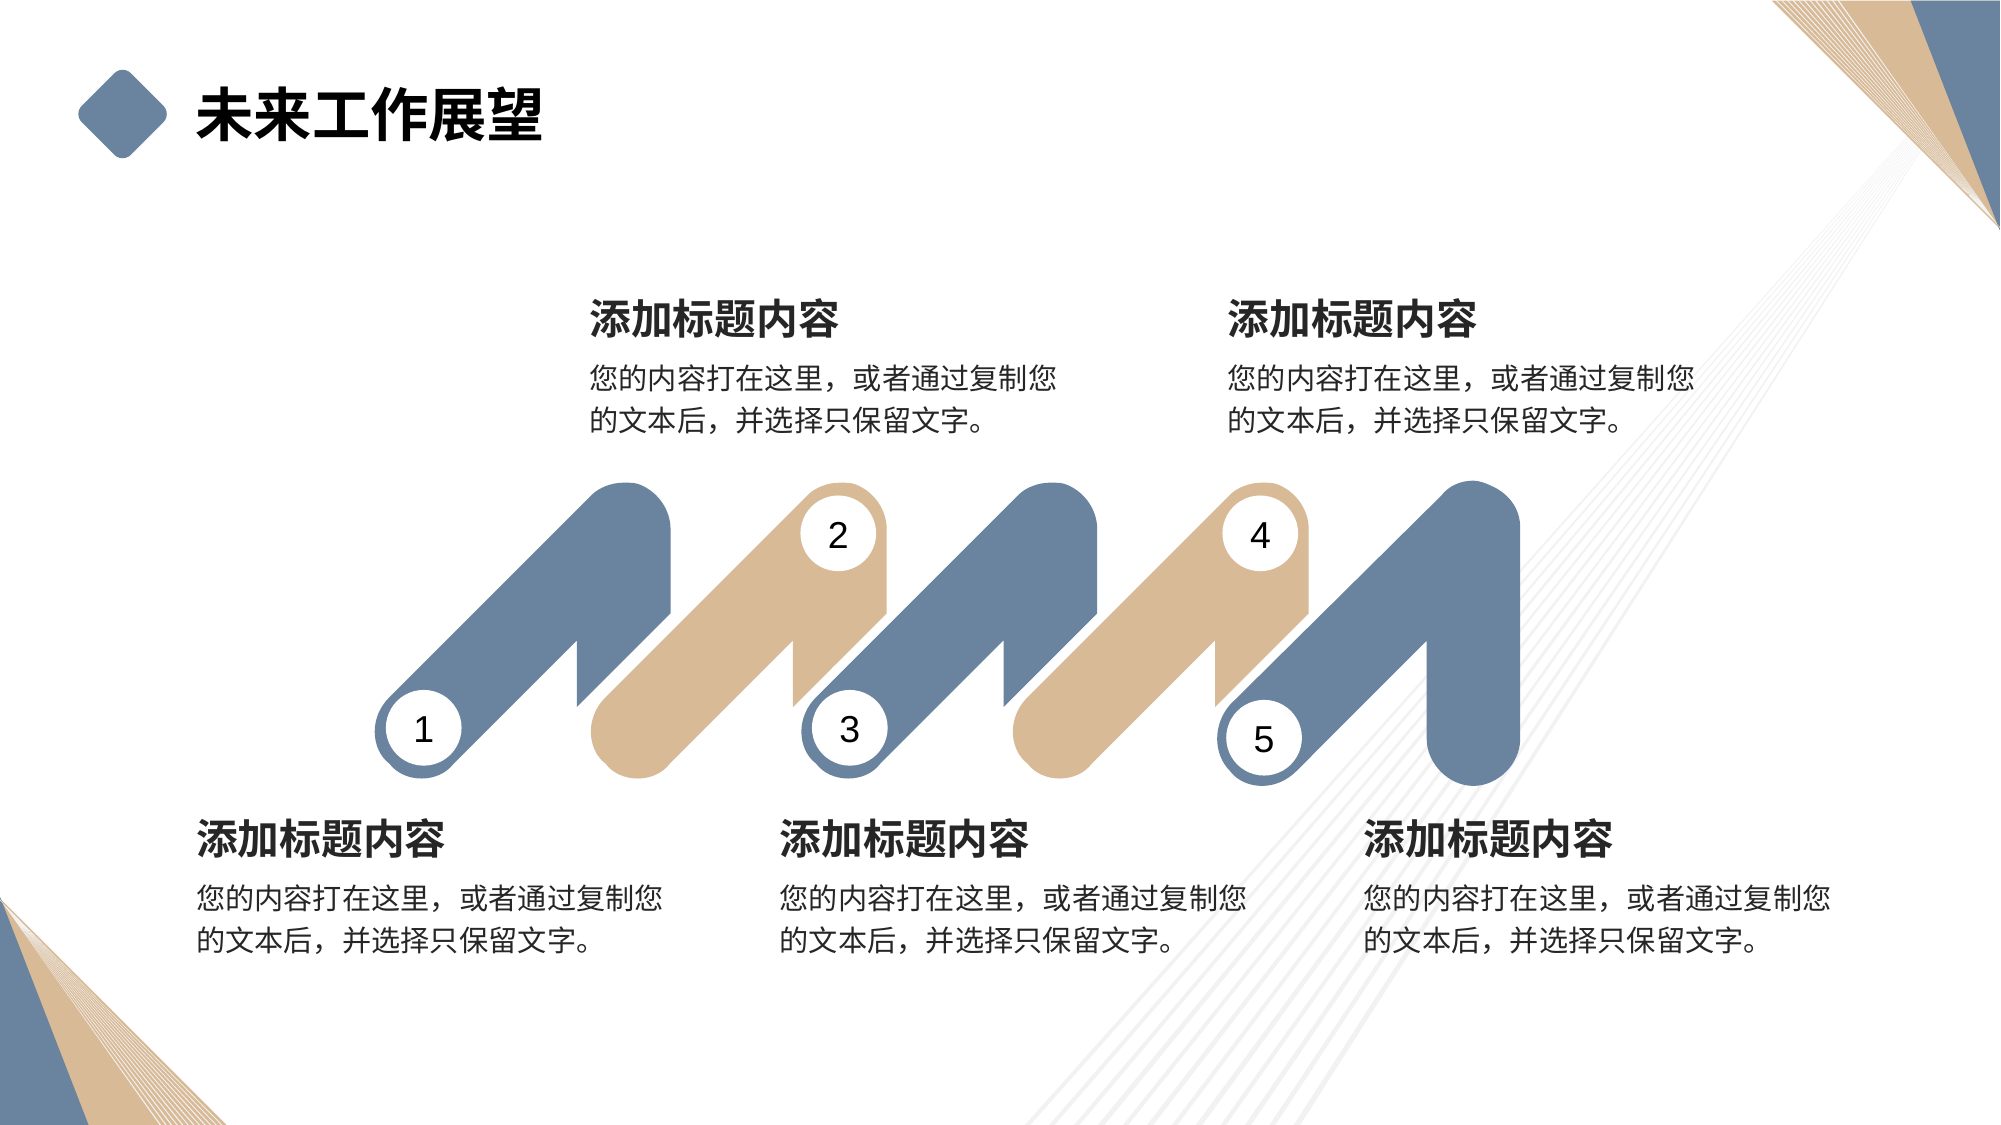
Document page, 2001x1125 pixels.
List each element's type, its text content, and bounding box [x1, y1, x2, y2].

text_box [77, 68, 168, 160]
text_box 添加标题内容 [574, 275, 962, 350]
text_box 未来工作展望 [180, 70, 561, 156]
text_box 您的内容打在这里，或者通过复制您的文本后，并选择只保留文字。 [1348, 866, 1852, 965]
text_box 添加标题内容 [1348, 795, 1737, 871]
text_box 您的内容打在这里，或者通过复制您的文本后，并选择只保留文字。 [1212, 345, 1716, 445]
text_box 您的内容打在这里，或者通过复制您的文本后，并选择只保留文字。 [574, 345, 1077, 445]
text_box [374, 480, 1521, 786]
text_box 添加标题内容 [181, 795, 569, 871]
text_box 添加标题内容 [1212, 275, 1600, 350]
text_box 您的内容打在这里，或者通过复制您的文本后，并选择只保留文字。 [765, 866, 1268, 965]
text_box 您的内容打在这里，或者通过复制您的文本后，并选择只保留文字。 [181, 866, 684, 965]
text_box 添加标题内容 [765, 795, 1153, 871]
